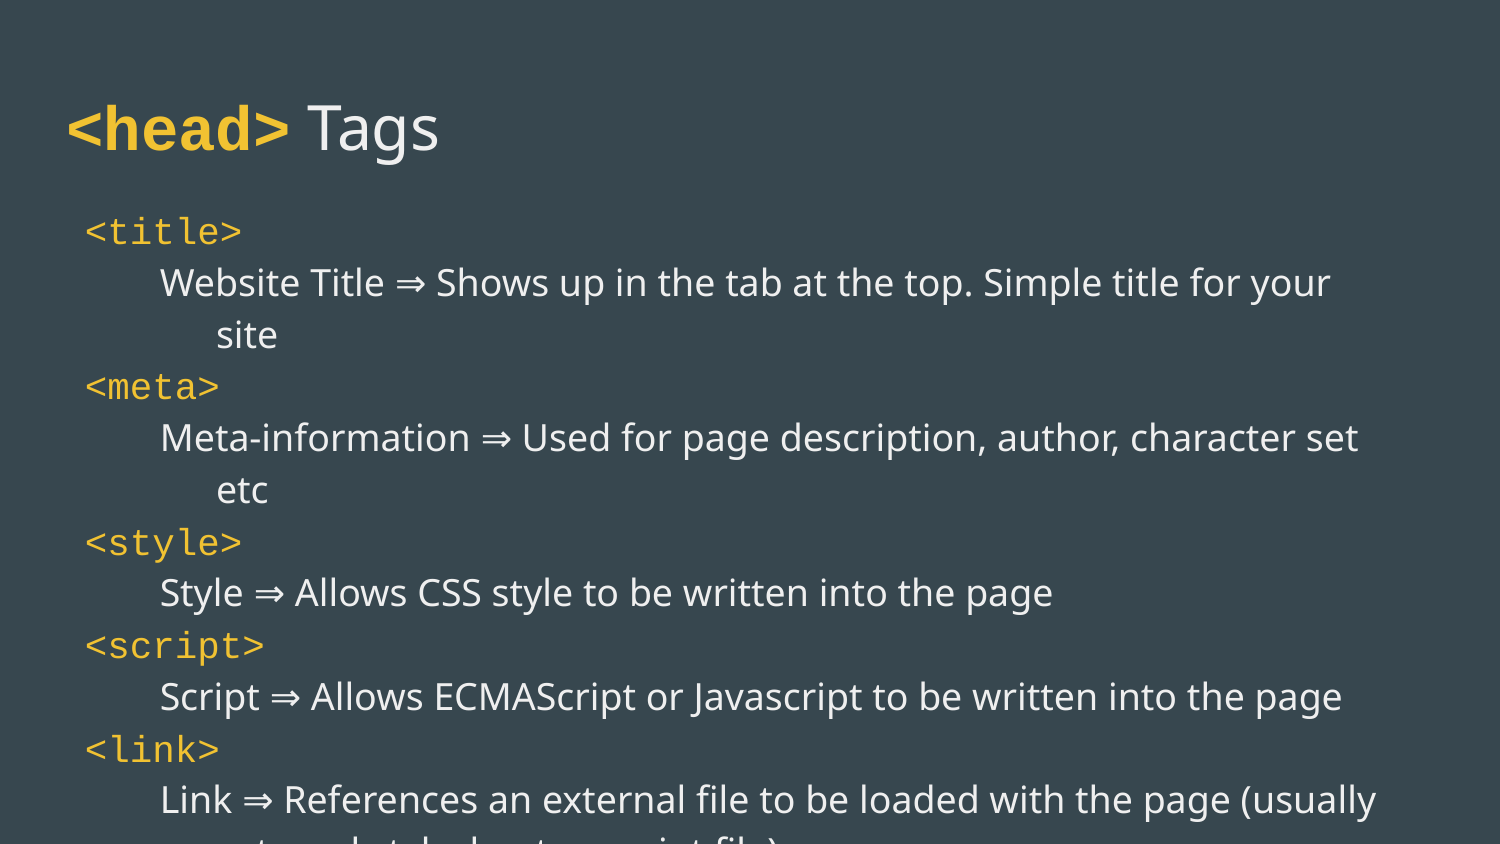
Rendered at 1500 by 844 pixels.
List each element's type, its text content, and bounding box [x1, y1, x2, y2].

title <head> Tags [51, 72, 1449, 167]
list <title> Website Title ⇒ Shows up in the tab at the top. Simple title for your site <meta> Meta-information ⇒ Used for page description, author, character set etc <style> Style ⇒ Allows CSS style to be written into the page <script> Script ⇒ Allows ECMAScript or Javascript to be written into the page <link> Link ⇒ References an external file to be loaded with the page (usually external stylesheet or script file) [51, 185, 1395, 807]
